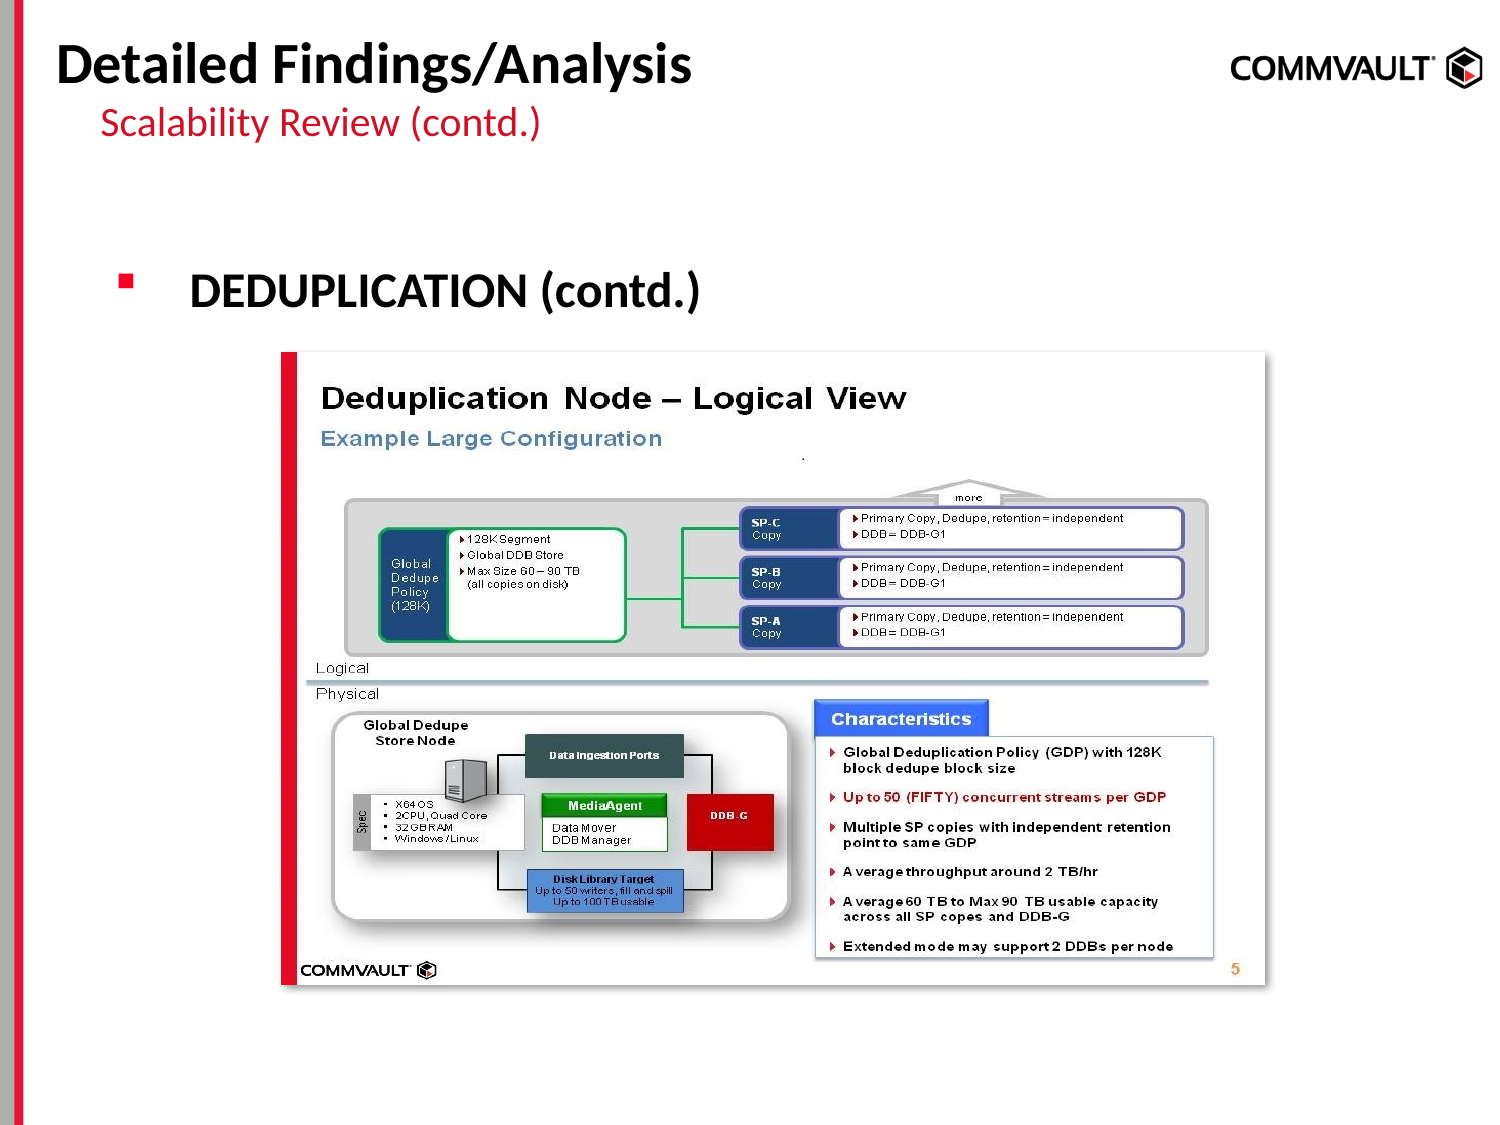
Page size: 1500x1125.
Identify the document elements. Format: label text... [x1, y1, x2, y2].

text_box DEDUPLICATION (contd.) [24, 249, 1375, 1088]
list Scalability Review (contd.) [85, 91, 1247, 150]
title Detailed Findings/Analysis [41, 30, 1247, 91]
picture [281, 352, 1265, 985]
picture [1247, 46, 1483, 89]
